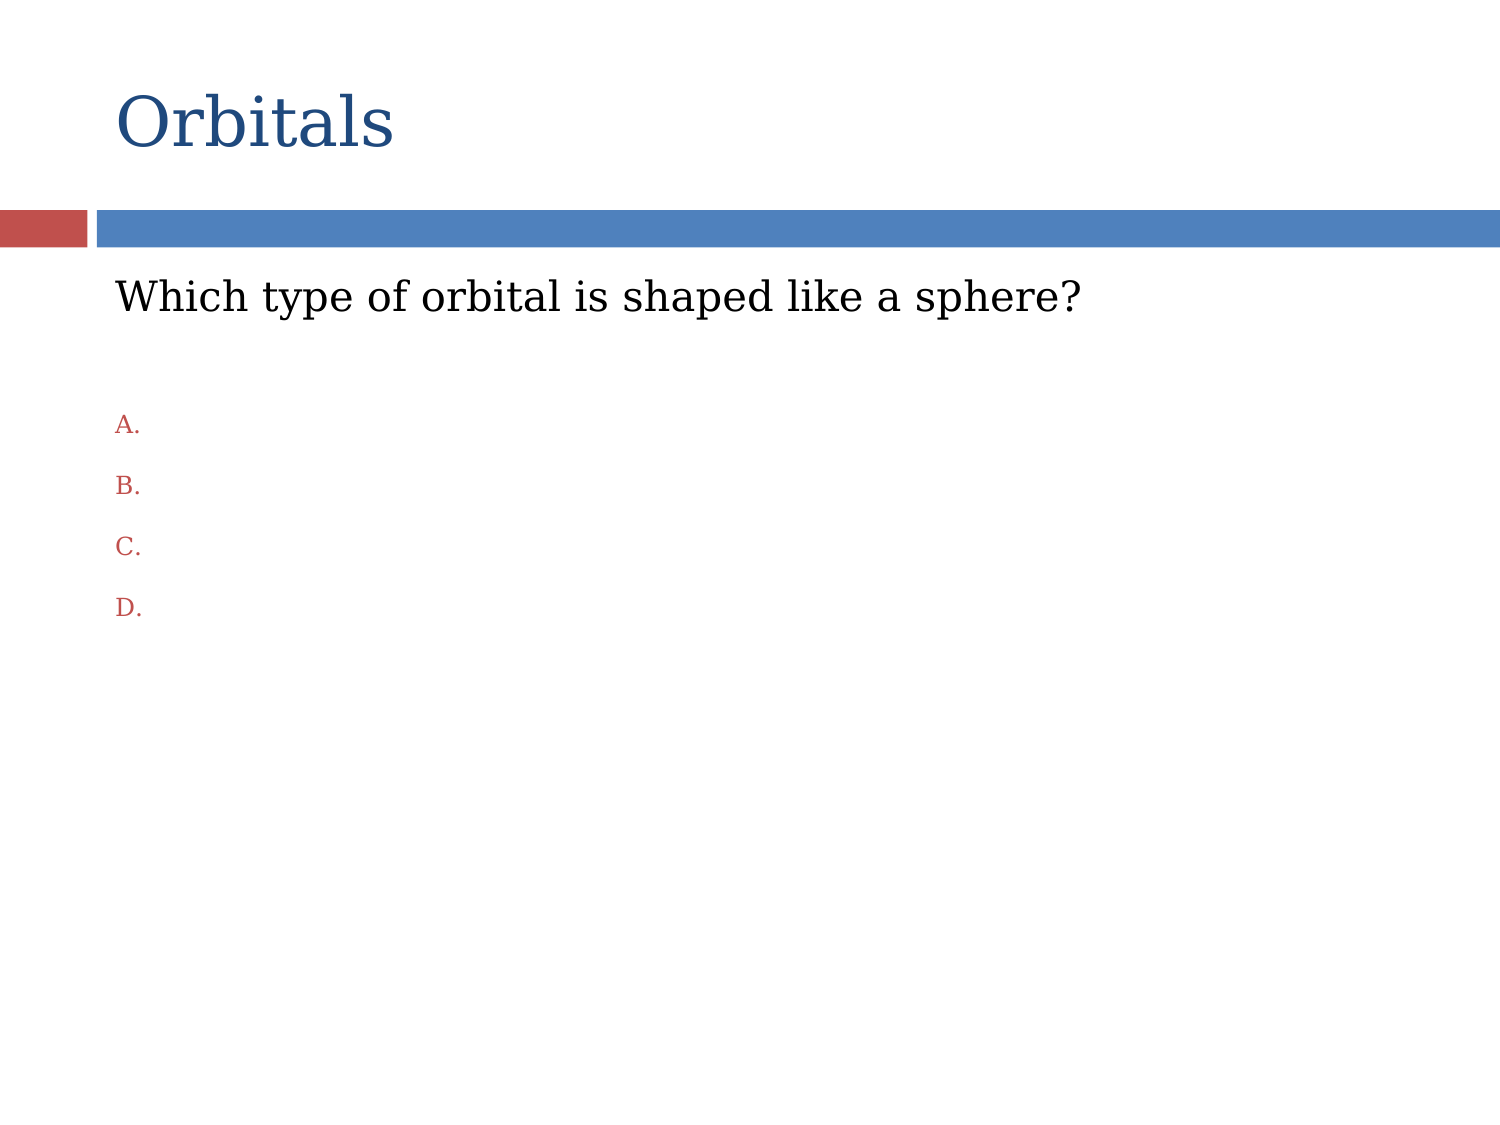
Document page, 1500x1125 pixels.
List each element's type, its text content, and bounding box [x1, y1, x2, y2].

title Orbitals [100, 37, 1438, 200]
